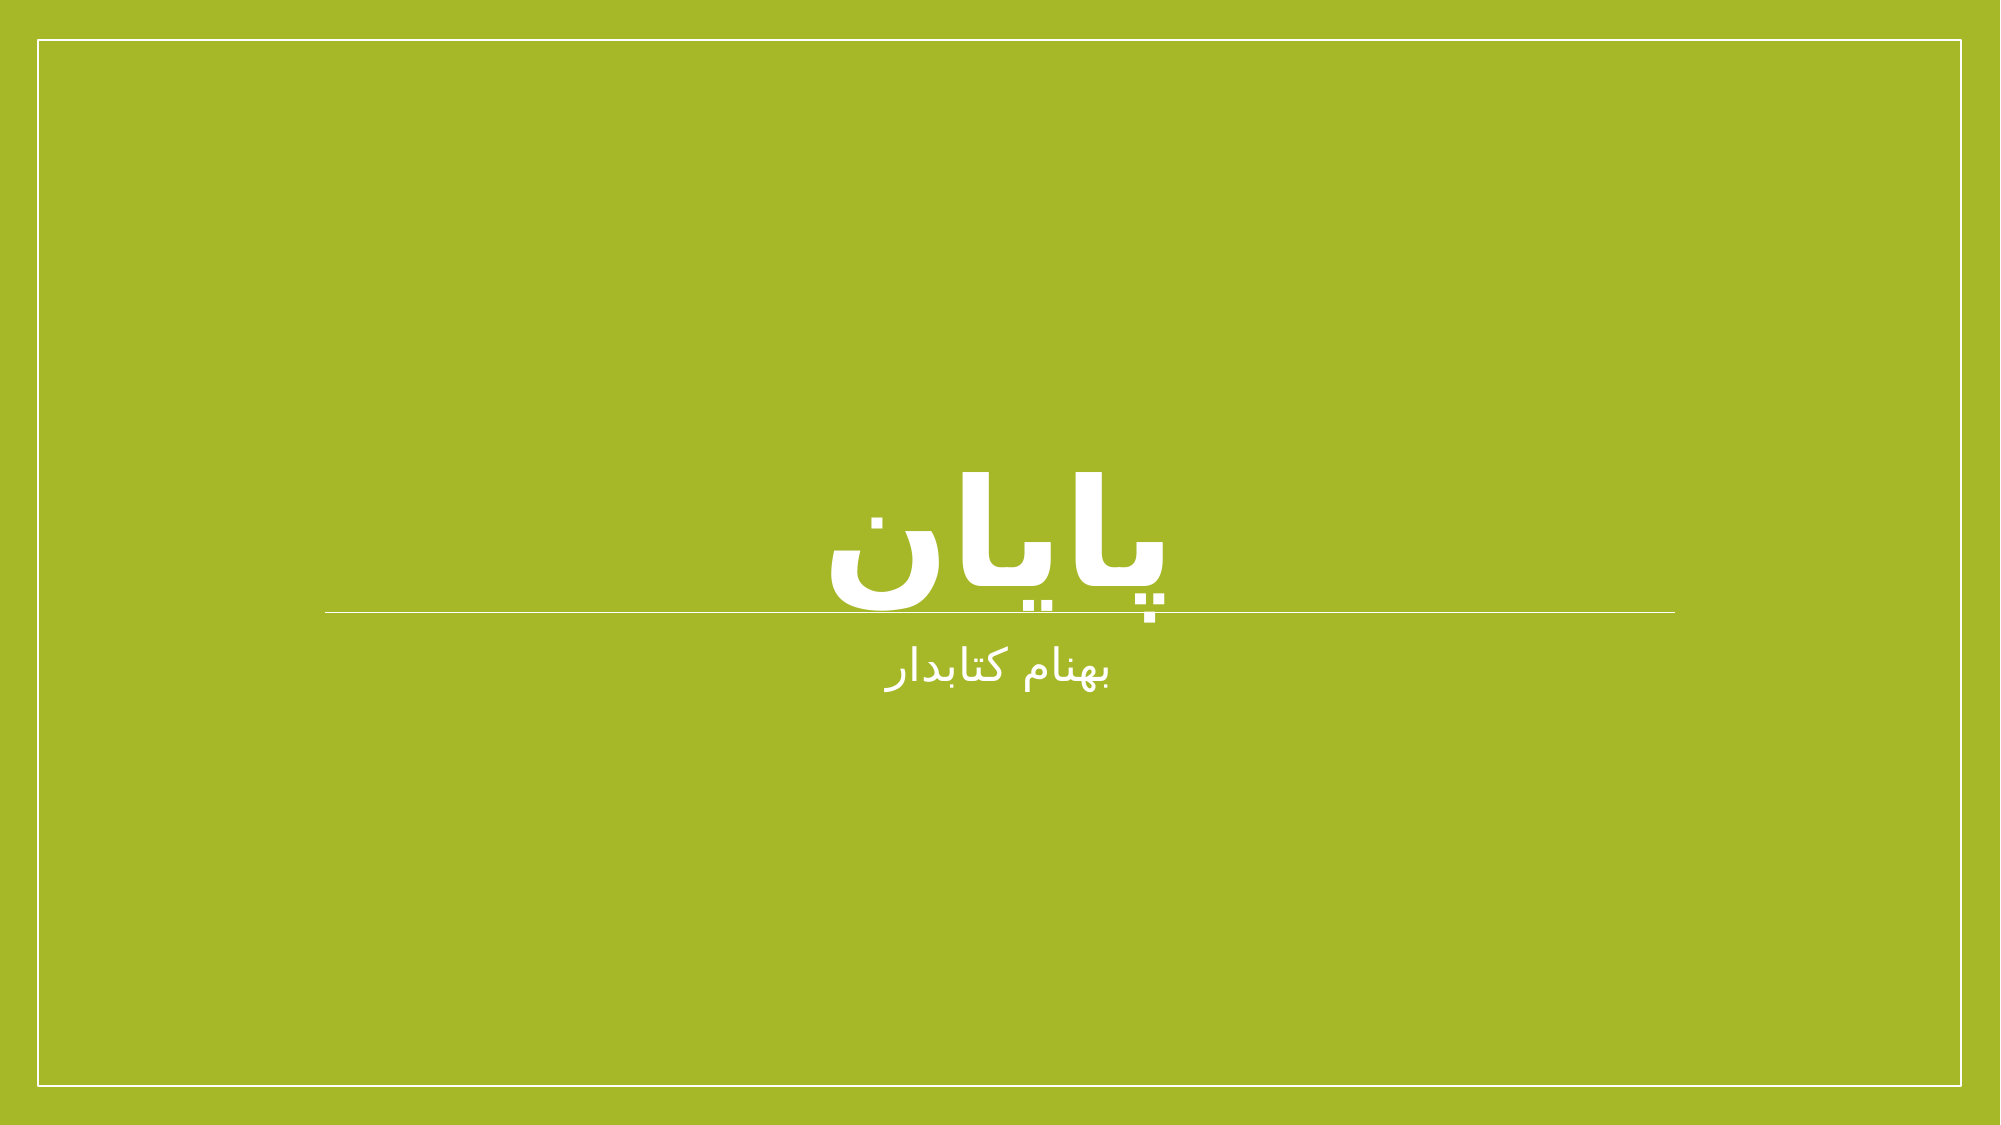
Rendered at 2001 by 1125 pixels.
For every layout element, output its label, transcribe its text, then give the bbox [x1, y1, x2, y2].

subtitle بهنام کتابدار [280, 634, 1719, 863]
title پایان [182, 144, 1818, 625]
